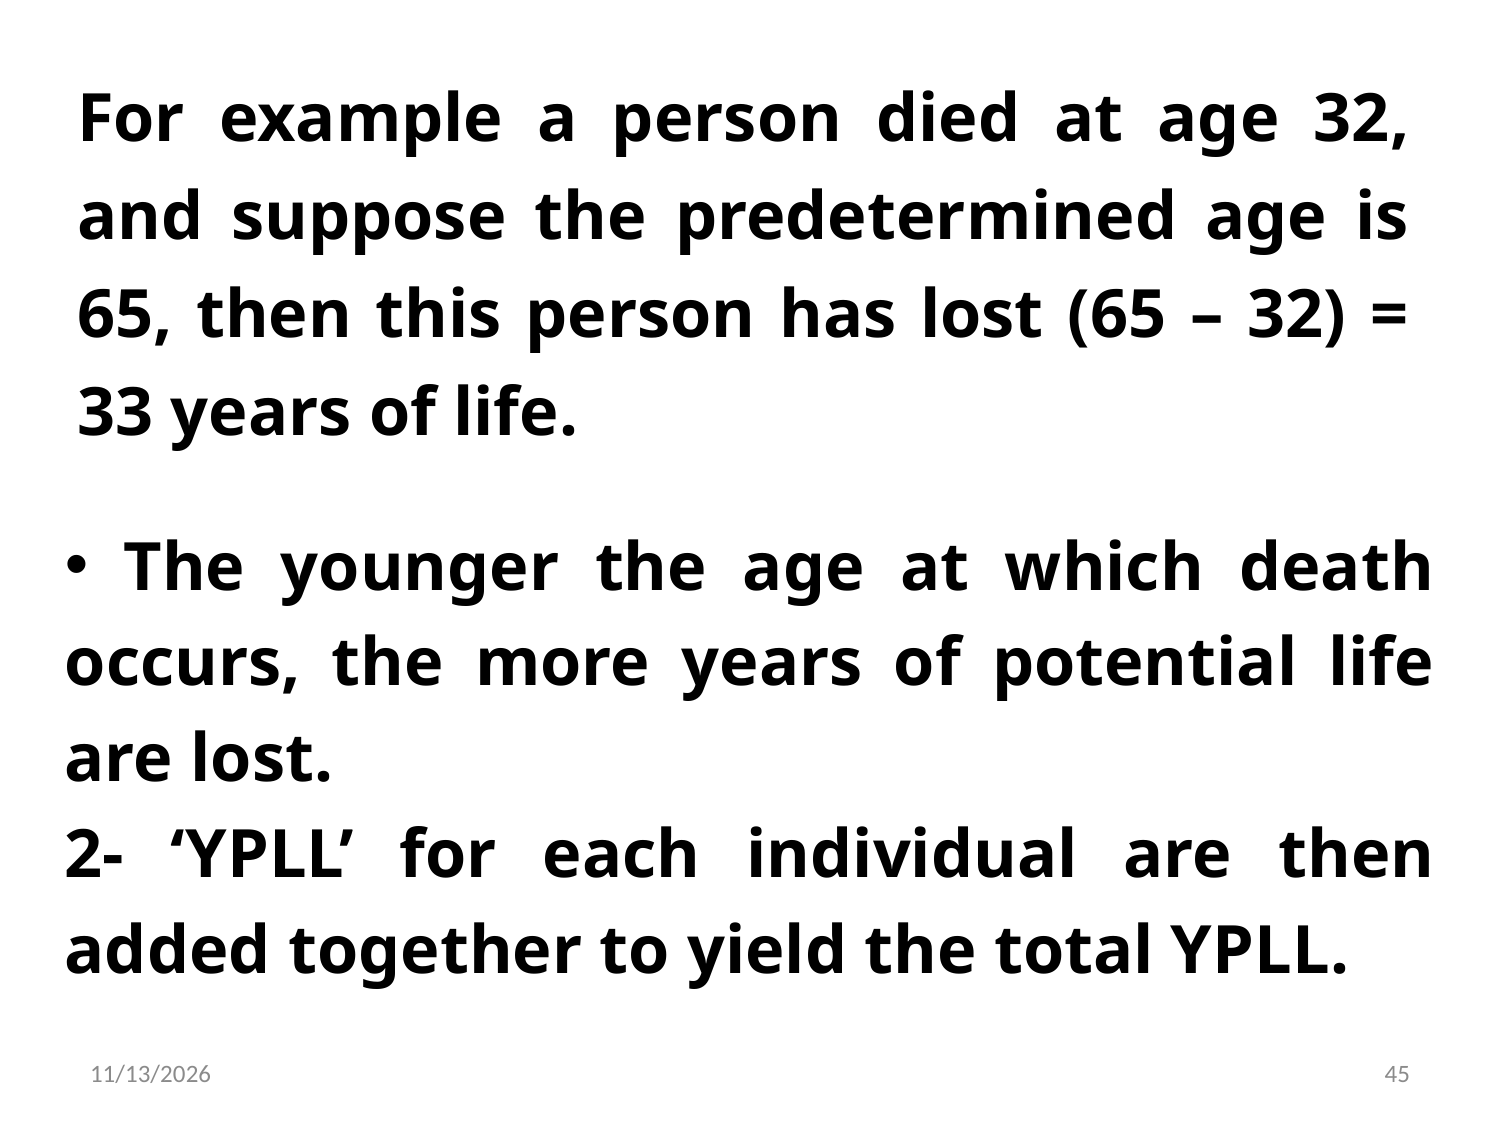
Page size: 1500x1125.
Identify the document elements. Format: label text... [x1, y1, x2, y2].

text_box For example a person died at age 32, and suppose the predetermined age is 65, then this person has lost (65 – 32) = 33 years of life. [62, 49, 1425, 457]
slide_number 45 [1074, 1042, 1425, 1103]
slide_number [75, 1042, 425, 1103]
text_box The younger the age at which death occurs, the more years of potential life are lost. 2- ‘YPLL’ for each individual are then added together to yield the total YPLL. [50, 500, 1450, 994]
